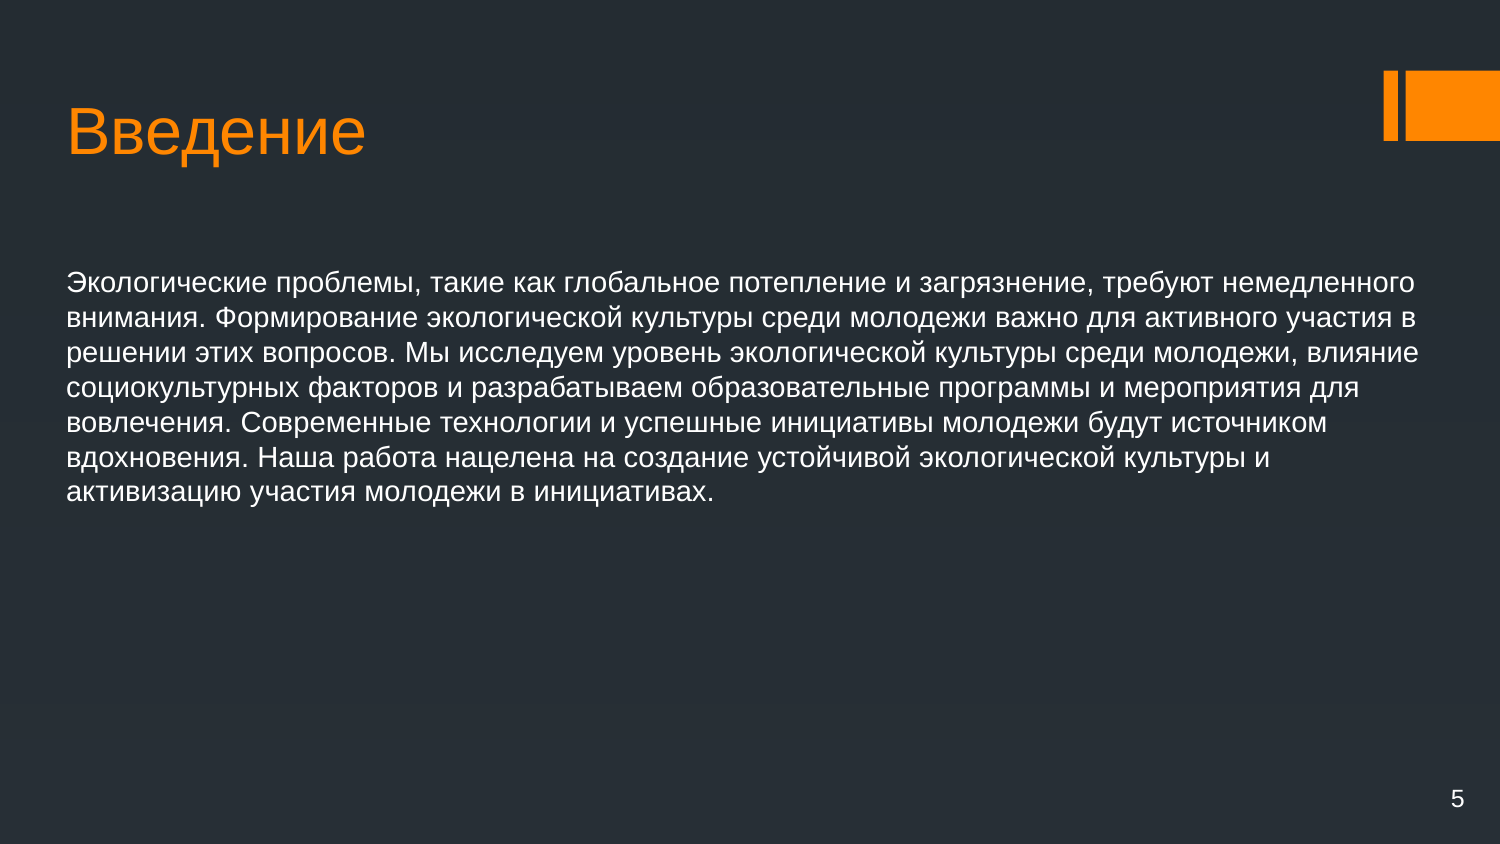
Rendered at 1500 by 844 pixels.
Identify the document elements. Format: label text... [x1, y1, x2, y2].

slide_number 5 [1389, 764, 1480, 830]
list Экологические проблемы, такие как глобальное потепление и загрязнение, требуют немедленного внимания. Формирование экологической культуры среди молодежи важно для активного участия в решении этих вопросов. Мы исследуем уровень экологической культуры среди молодежи, влияние социокультурных факторов и разрабатываем образовательные программы и мероприятия для вовлечения. Современные технологии и успешные инициативы молодежи будут источником вдохновения. Наша работа нацелена на создание устойчивой экологической культуры и активизацию участия молодежи в инициативах. [51, 248, 1449, 774]
title Введение [51, 72, 397, 167]
